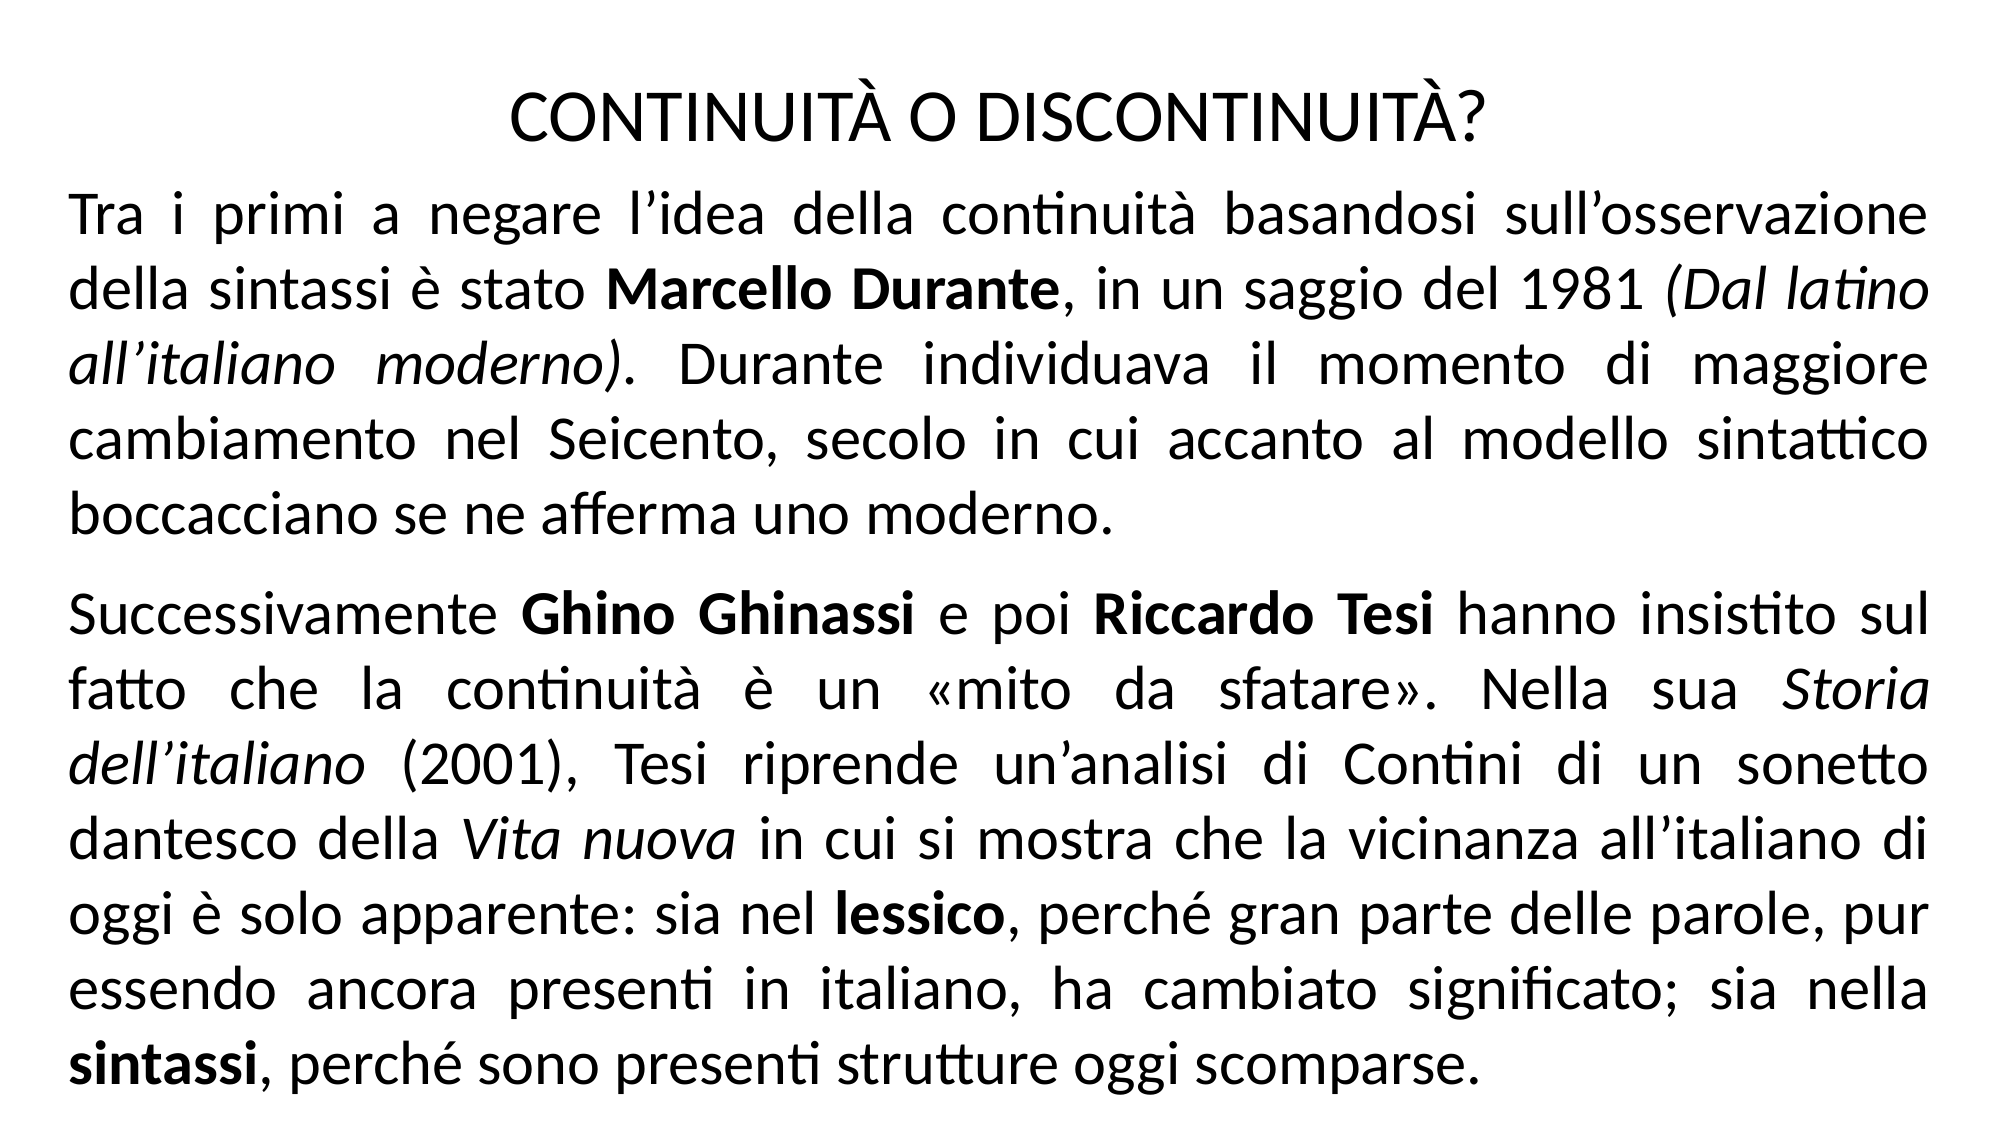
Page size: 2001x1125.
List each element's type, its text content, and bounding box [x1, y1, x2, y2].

text_box CONTINUITÀ O DISCONTINUITÀ? [53, 58, 1947, 164]
text_box Tra i primi a negare l’idea della continuità basandosi sull’osservazione della sintassi è stato Marcello Durante, in un saggio del 1981 (Dal latino all’italiano moderno). Durante individuava il momento di maggiore cambiamento nel Seicento, secolo in cui accanto al modello sintattico boccacciano se ne afferma uno moderno. Successivamente Ghino Ghinassi e poi Riccardo Tesi hanno insistito sul fatto che la continuità è un «mito da sfatare». Nella sua Storia dell’italiano (2001), Tesi riprende un’analisi di Contini di un sonetto dantesco della Vita nuova in cui si mostra che la vicinanza all’italiano di oggi è solo apparente: sia nel lessico, perché gran parte delle parole, pur essendo ancora presenti in italiano, ha cambiato significato; sia nella sintassi, perché sono presenti strutture oggi scomparse. [53, 164, 1947, 1104]
